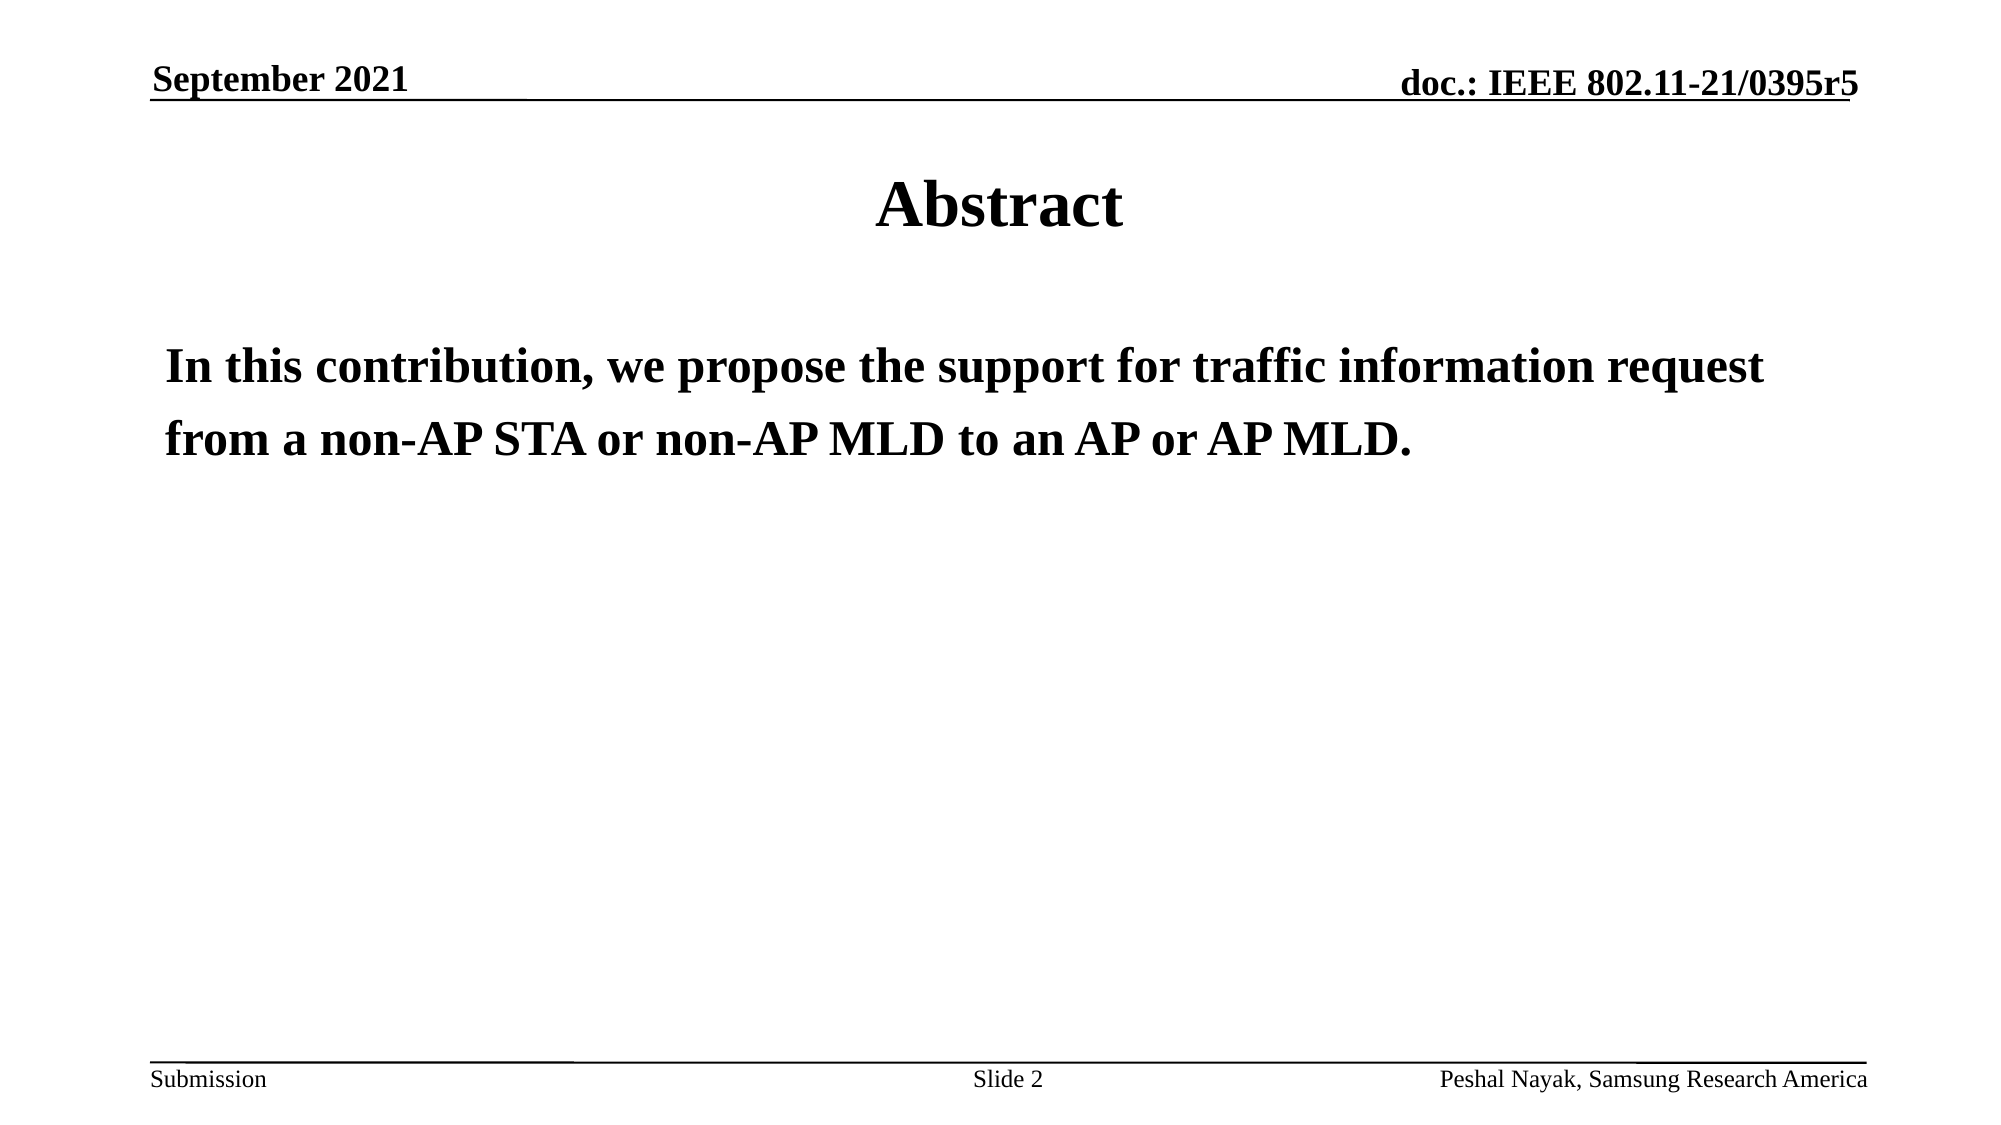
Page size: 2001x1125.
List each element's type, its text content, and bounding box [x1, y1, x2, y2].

list In this contribution, we propose the support for traffic information request from a non-AP STA or non-AP MLD to an AP or AP MLD. [149, 324, 1850, 1000]
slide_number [152, 54, 563, 100]
footer Peshal Nayak, Samsung Research America [1171, 1061, 1869, 1093]
title Abstract [149, 112, 1850, 288]
slide_number Slide 2 [950, 1061, 1067, 1123]
